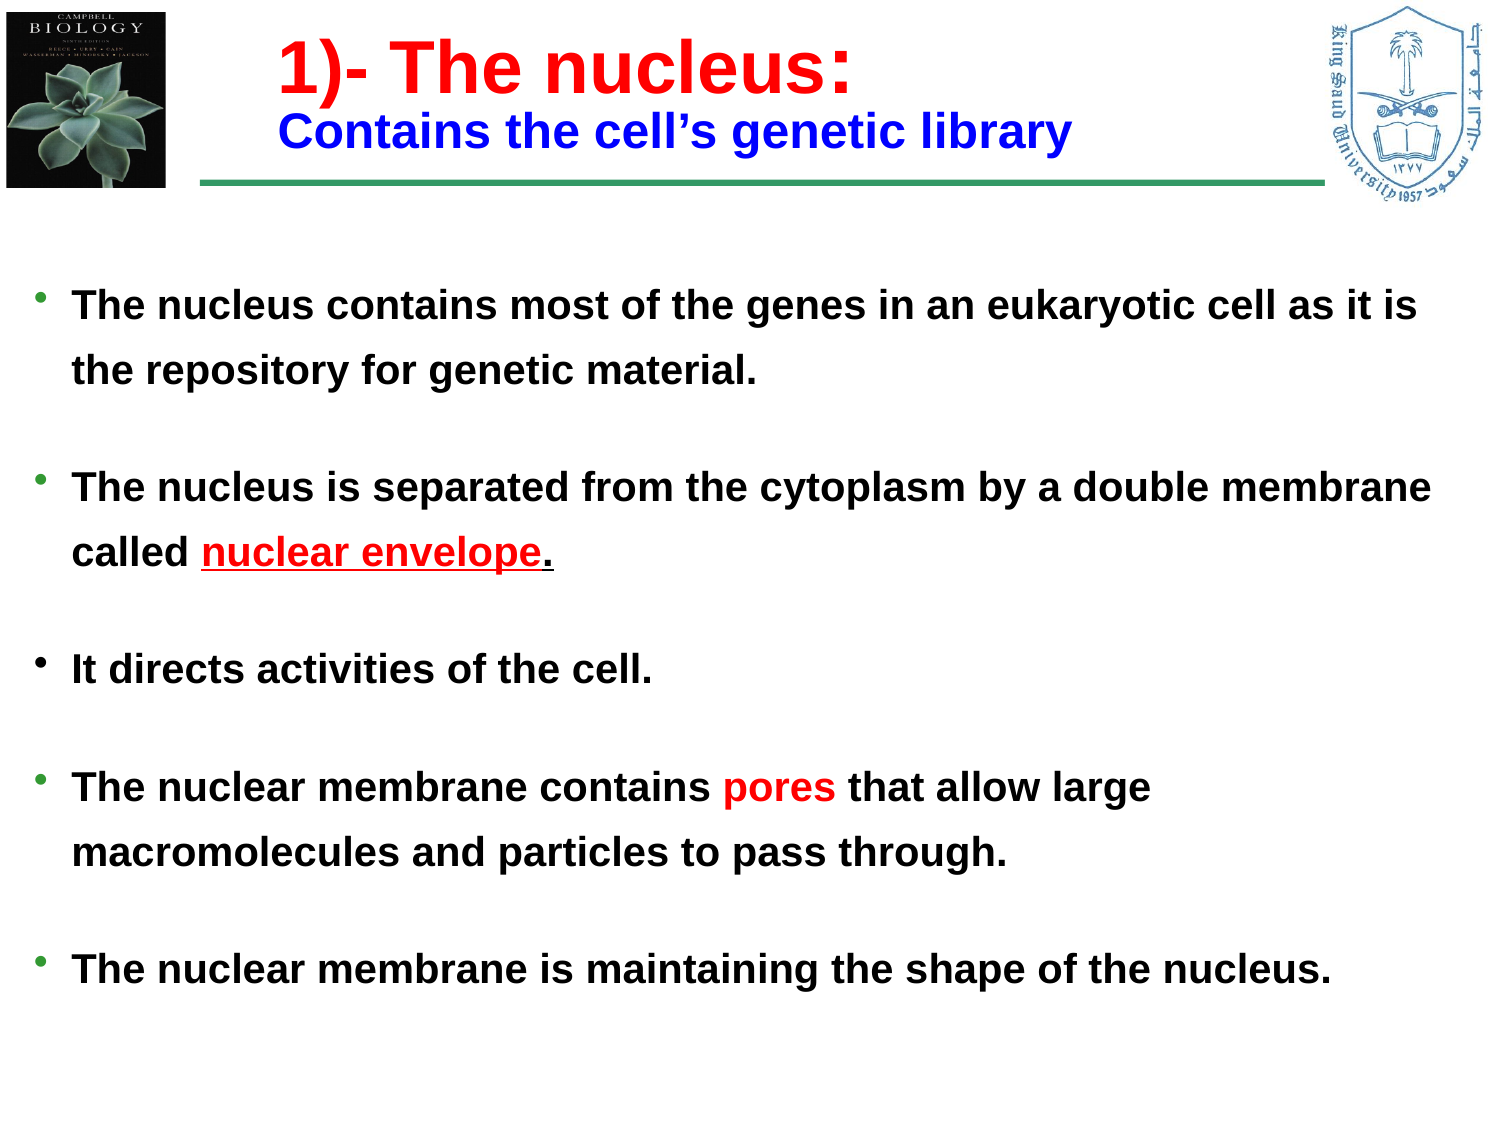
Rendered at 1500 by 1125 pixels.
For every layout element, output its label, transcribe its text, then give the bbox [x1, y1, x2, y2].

list The nucleus contains most of the genes in an eukaryotic cell as it is the repository for genetic material. The nucleus is separated from the cytoplasm by a double membrane called nuclear envelope. It directs activities of the cell. The nuclear membrane contains pores that allow large macromolecules and particles to pass through. The nuclear membrane is maintaining the shape of the nucleus. [0, 254, 1500, 1000]
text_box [5, 0, 1488, 209]
